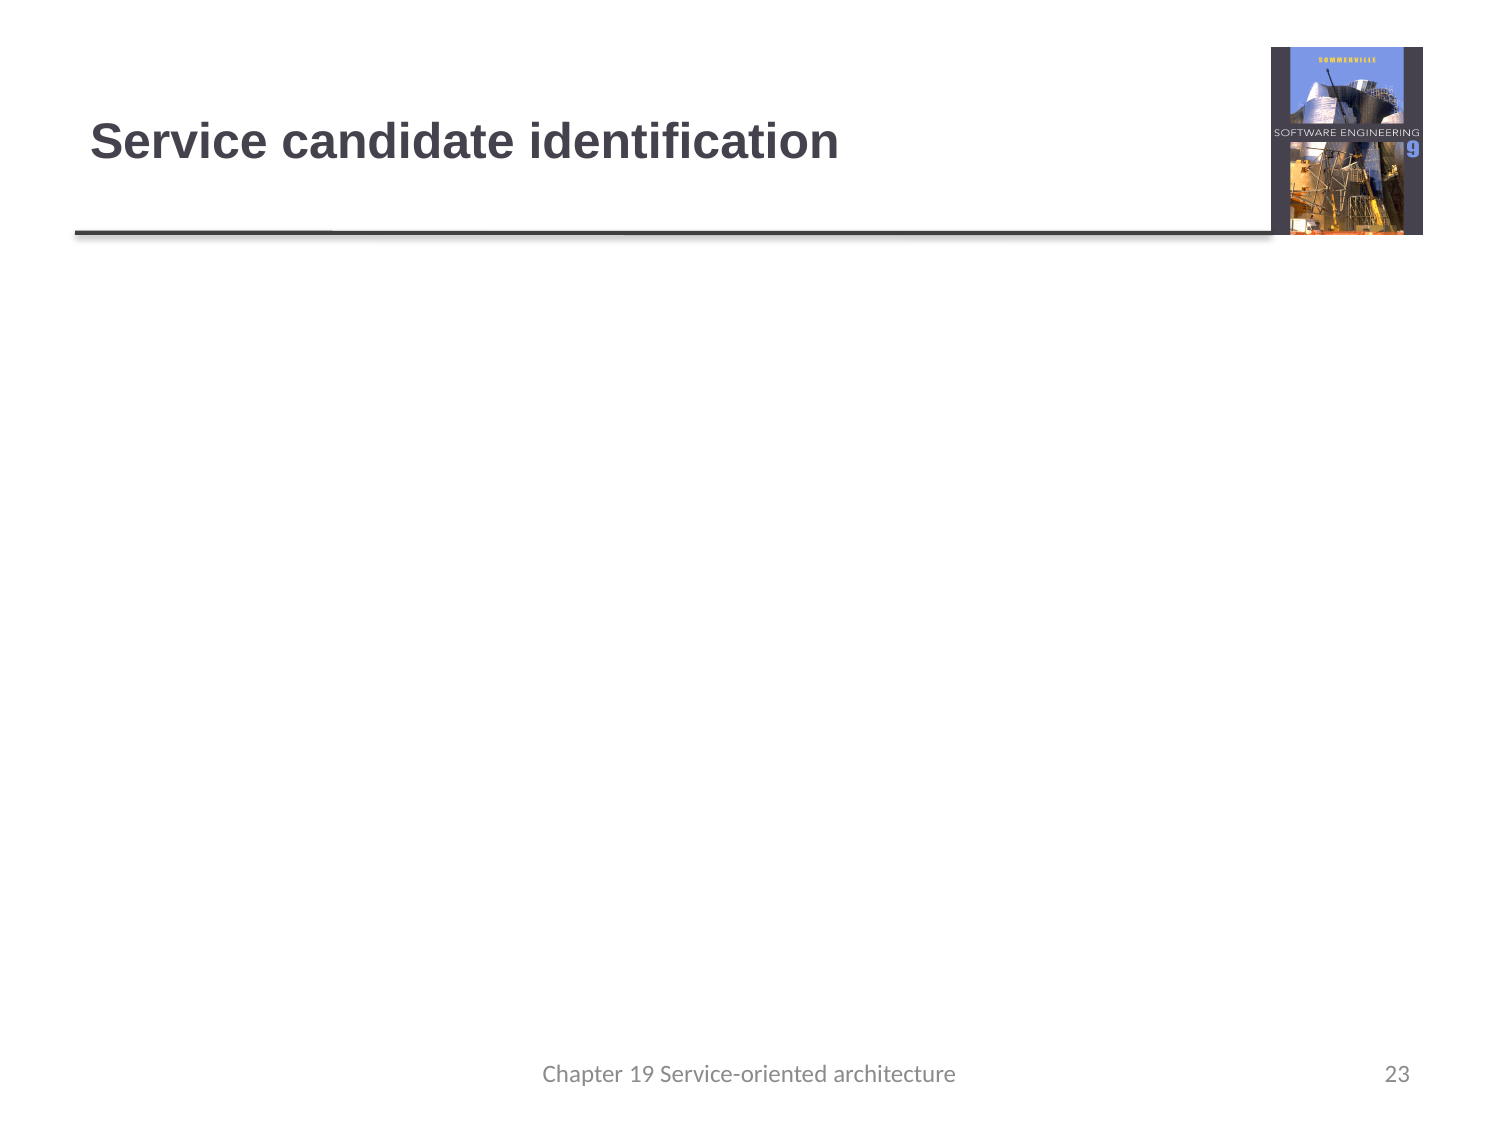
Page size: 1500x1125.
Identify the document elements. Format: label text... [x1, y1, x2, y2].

slide_number 23 [1074, 1042, 1425, 1103]
title Service candidate identification [74, 44, 1272, 233]
picture [1272, 47, 1423, 235]
footer Chapter 19 Service-oriented architecture [512, 1042, 988, 1103]
